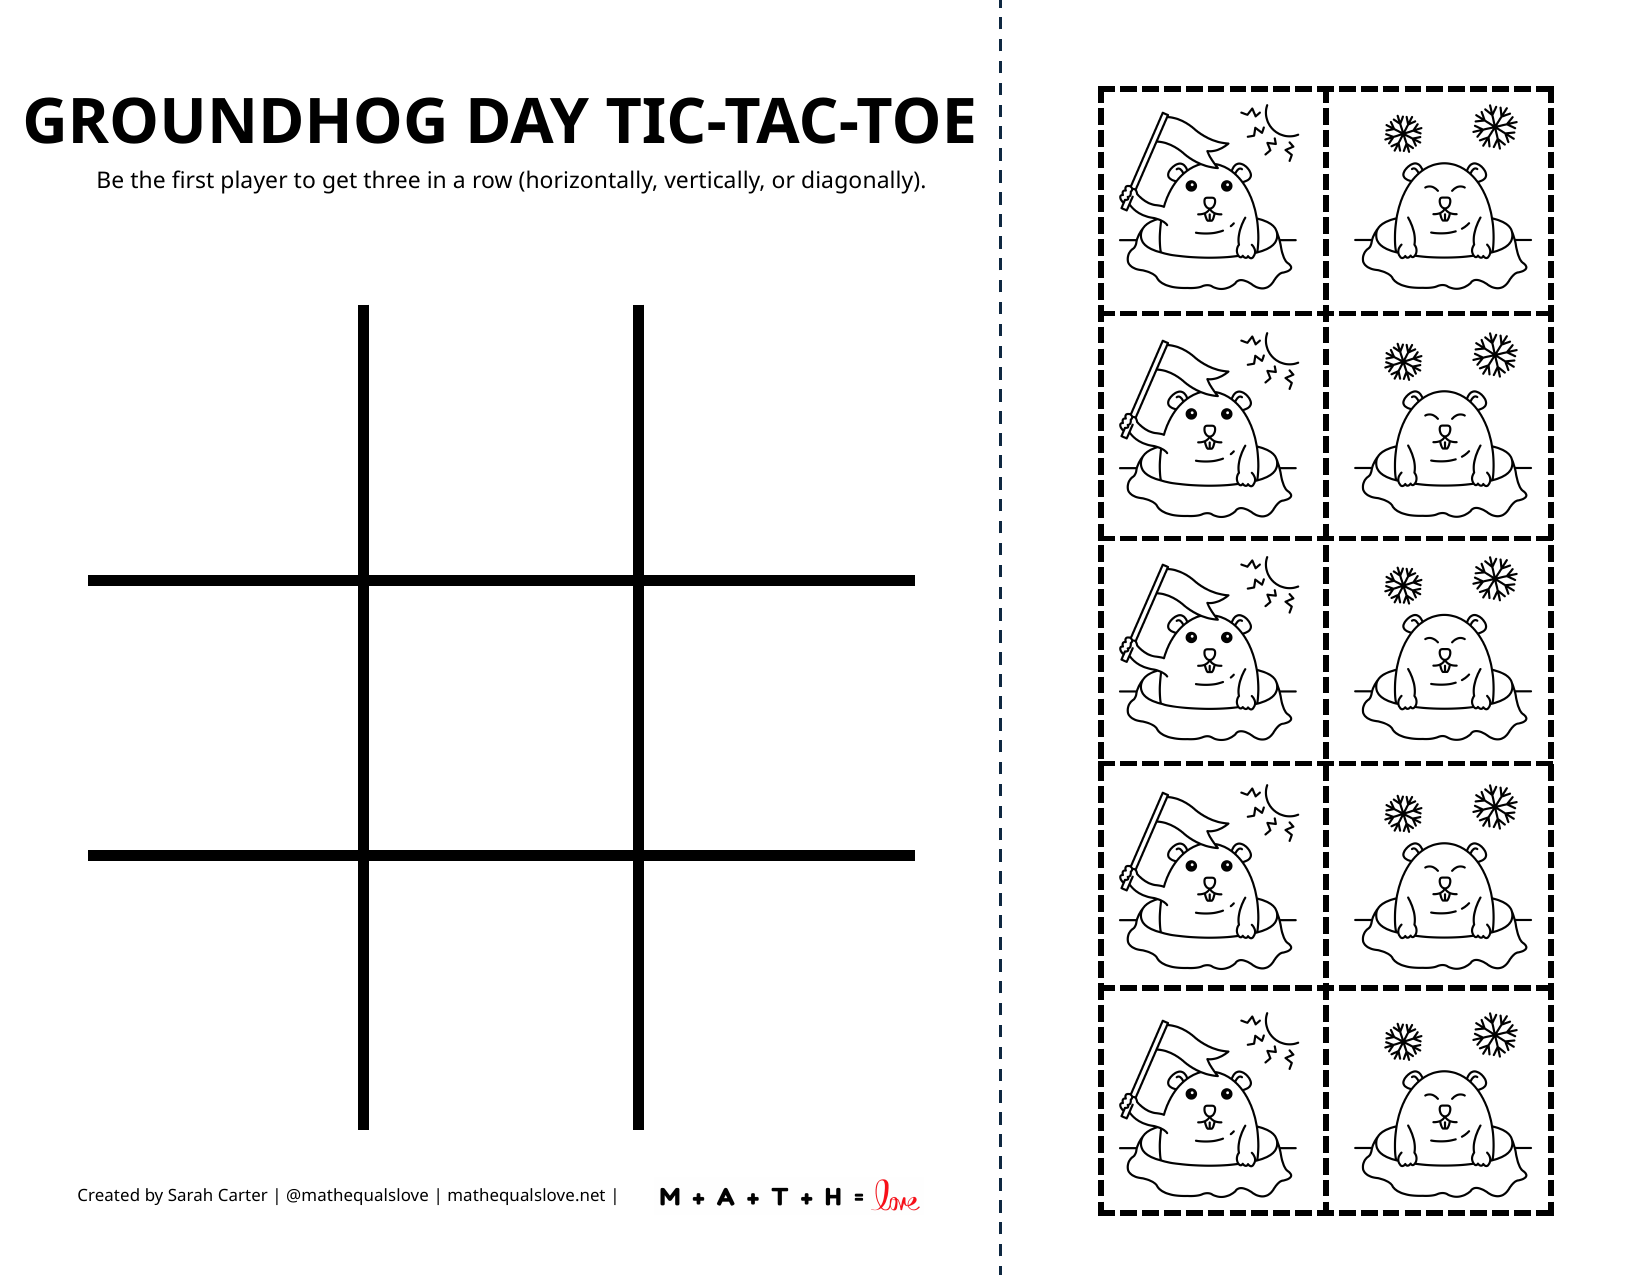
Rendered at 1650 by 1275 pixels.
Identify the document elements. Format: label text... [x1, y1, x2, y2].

picture [1100, 767, 1318, 986]
text_box Be the first player to get three in a row (horizontally, vertically, or diagonally). [81, 158, 966, 201]
picture [1334, 539, 1552, 758]
picture [1334, 996, 1552, 1214]
picture [1100, 88, 1318, 306]
picture [1334, 767, 1552, 986]
picture [1100, 315, 1318, 534]
list GROUNDHOG DAY TIC-TAC-TOE [0, 74, 1001, 186]
picture [1334, 88, 1552, 306]
picture [654, 1177, 924, 1215]
picture [1334, 315, 1552, 534]
picture [1100, 996, 1318, 1214]
picture [1100, 539, 1318, 758]
